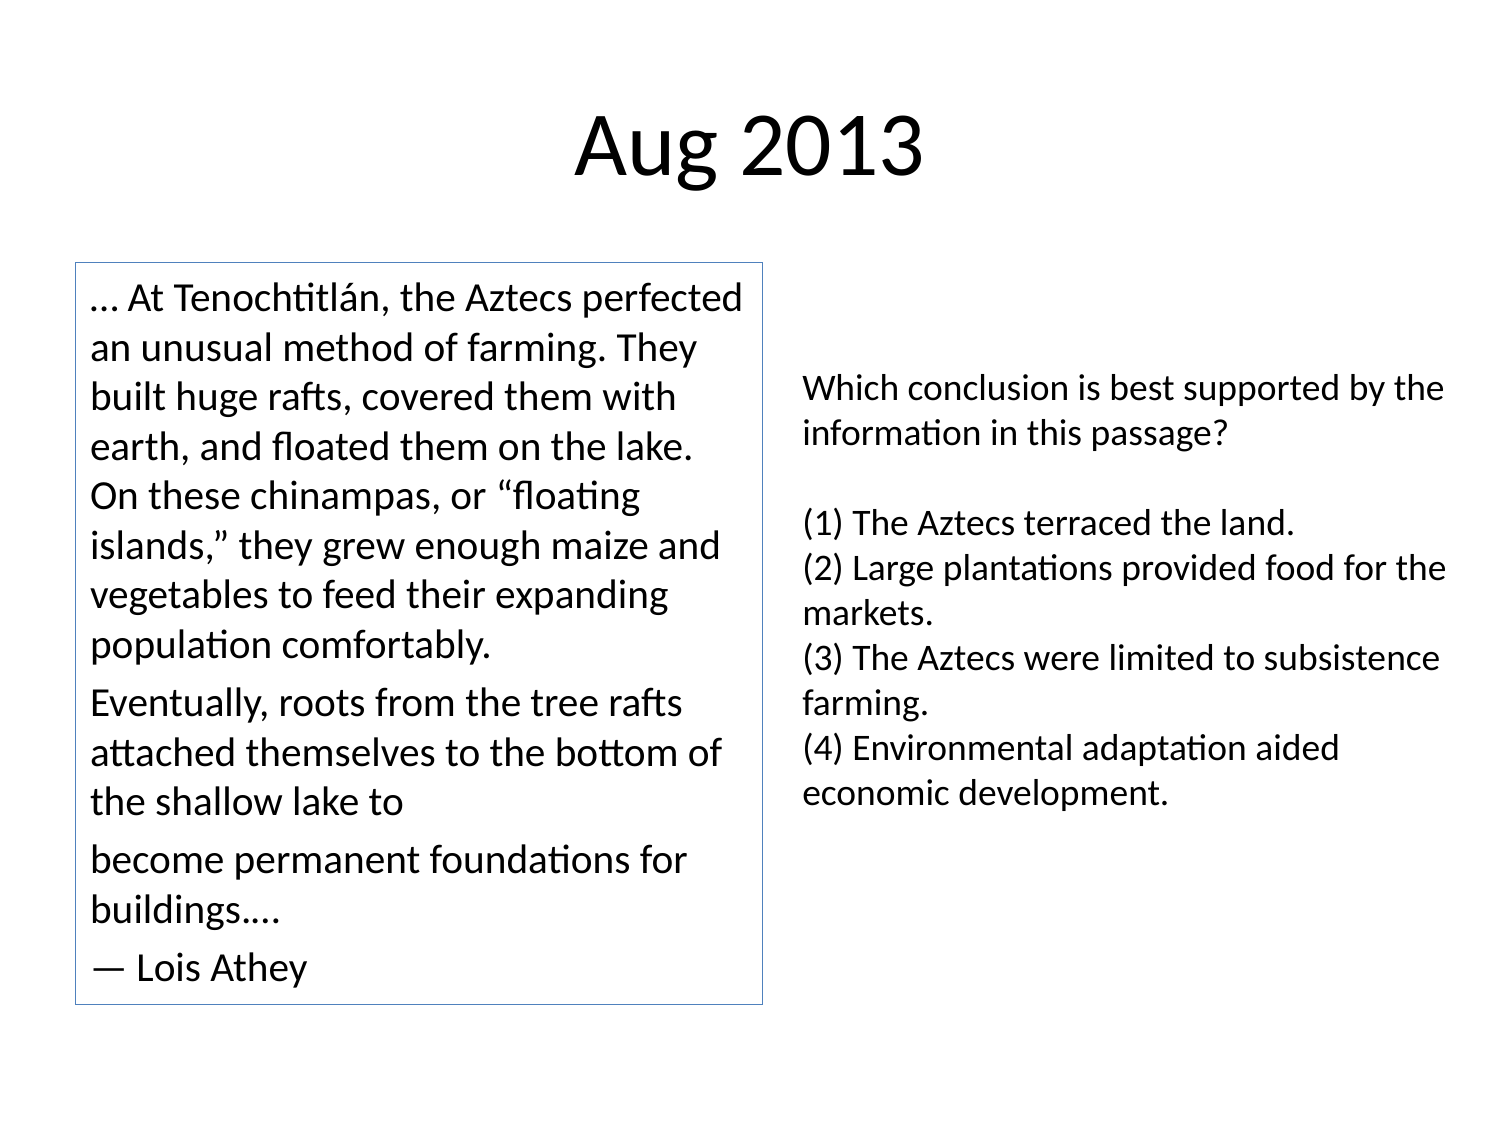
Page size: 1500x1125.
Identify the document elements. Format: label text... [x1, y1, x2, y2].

list … At Tenochtitlán, the Aztecs perfected an unusual method of farming. They built huge rafts, covered them with earth, and floated them on the lake. On these chinampas, or “floating islands,” they grew enough maize and vegetables to feed their expanding population comfortably. Eventually, roots from the tree rafts attached themselves to the bottom of the shallow lake to become permanent foundations for buildings.… — Lois Athey [75, 262, 763, 1005]
text_box Which conclusion is best supported by the information in this passage? (1) The Aztecs terraced the land. (2) Large plantations provided food for the markets. (3) The Aztecs were limited to subsistence farming. (4) Environmental adaptation aided economic development. [787, 355, 1463, 821]
title Aug 2013 [75, 45, 1425, 233]
